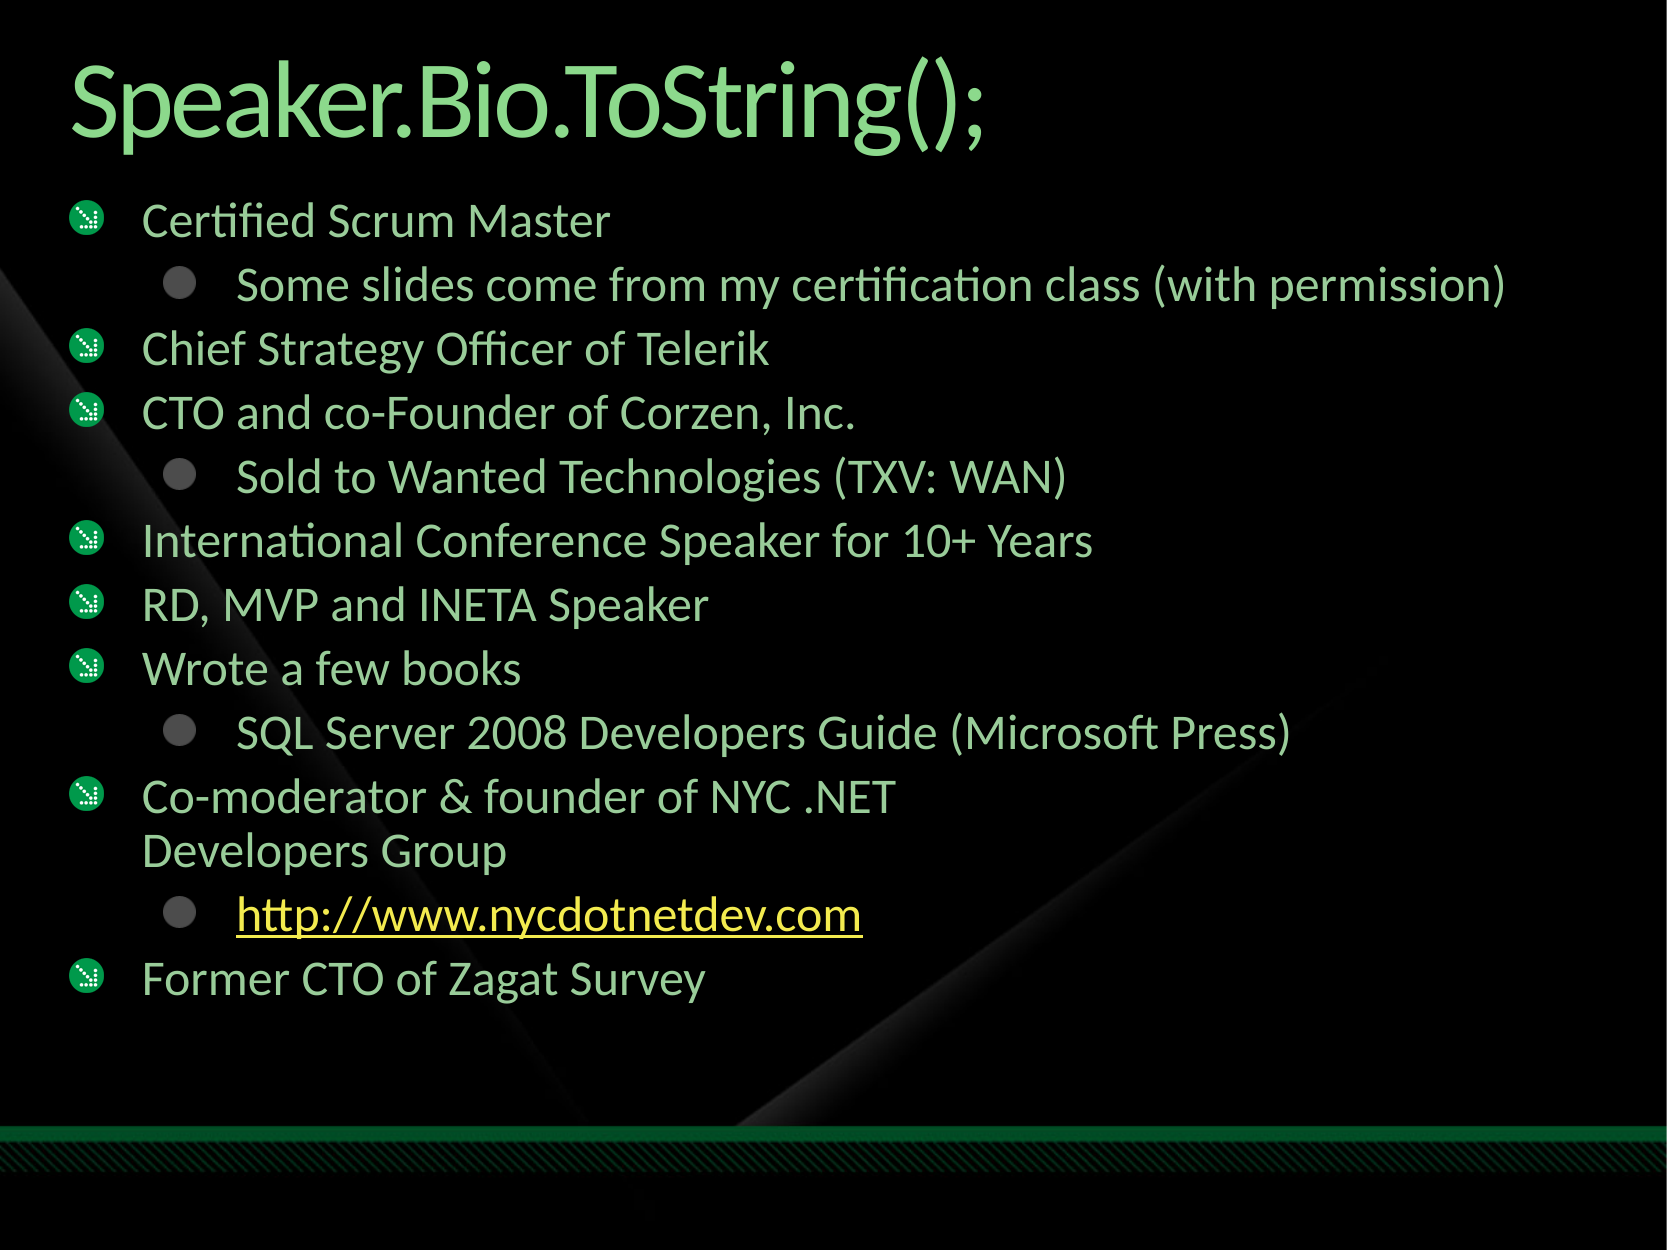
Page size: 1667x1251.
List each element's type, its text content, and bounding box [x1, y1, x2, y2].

title Speaker.Bio.ToString(); [69, 41, 1598, 164]
list Certified Scrum Master Some slides come from my certification class (with permission) Chief Strategy Officer of Telerik CTO and co-Founder of Corzen, Inc. Sold to Wanted Technologies (TXV: WAN) International Conference Speaker for 10+ Years RD, MVP and INETA Speaker Wrote a few books SQL Server 2008 Developers Guide (Microsoft Press) Co-moderator & founder of NYC .NET Developers Group http://www.nycdotnetdev.com Former CTO of Zagat Survey [69, 194, 1598, 1119]
picture [0, 0, 1667, 1250]
